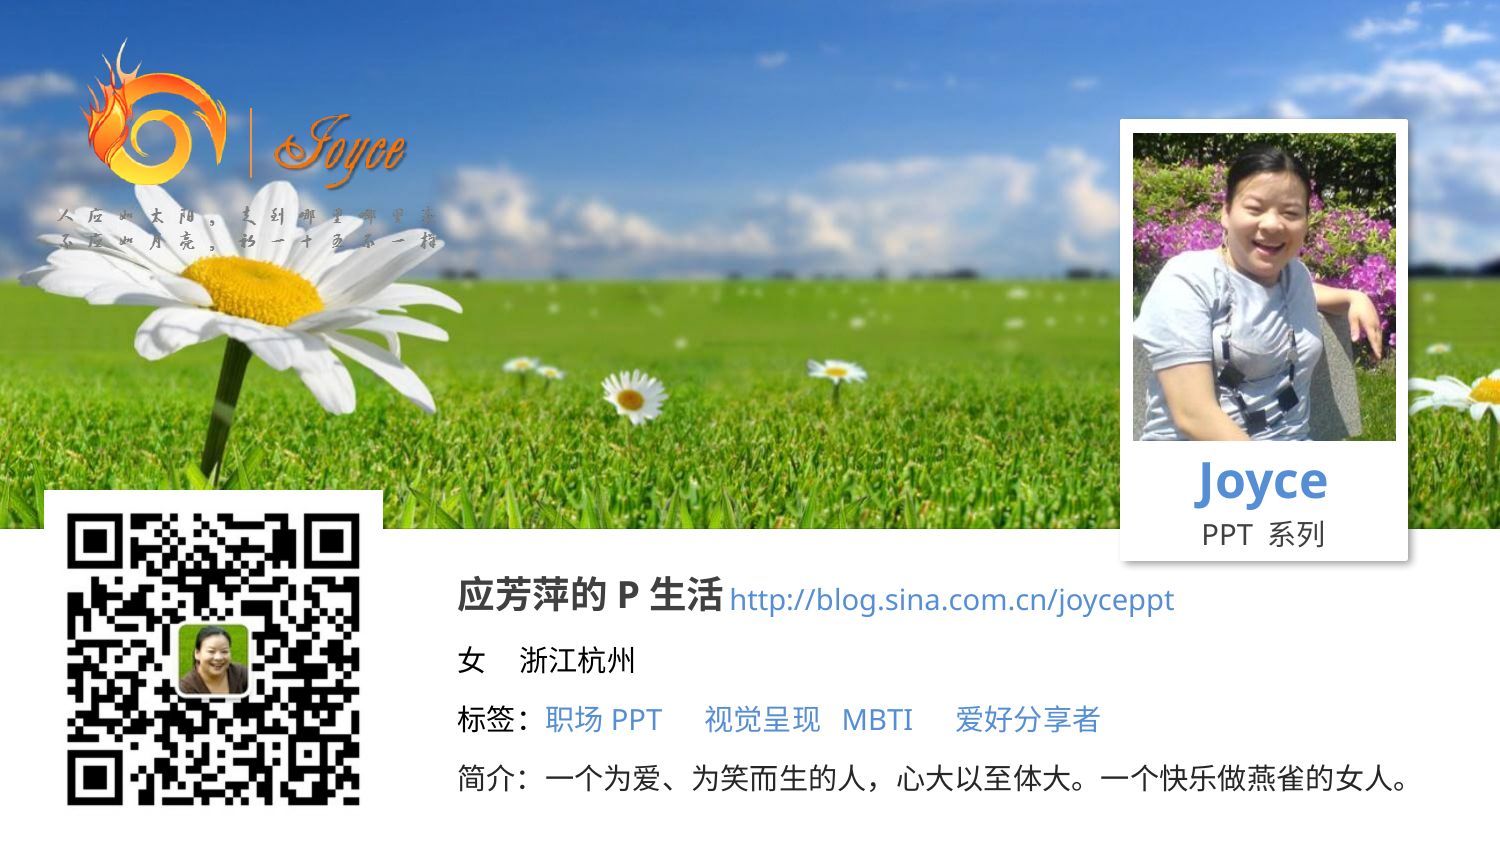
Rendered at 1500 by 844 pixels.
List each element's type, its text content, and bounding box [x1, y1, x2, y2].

text_box http://blog.sina.com.cn/joyceppt [714, 573, 1500, 624]
picture [0, 0, 1500, 830]
text_box 简介：一个为爱、为笑而生的人，心大以至体大。一个快乐做燕雀的女人。 [442, 752, 1500, 803]
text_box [1121, 120, 1406, 560]
text_box 应芳萍的P生活 [442, 563, 786, 624]
text_box 标签：职场PPT 视觉呈现 MBTI 爱好分享者 [442, 693, 1128, 744]
text_box 女 浙江杭州 [442, 634, 750, 685]
